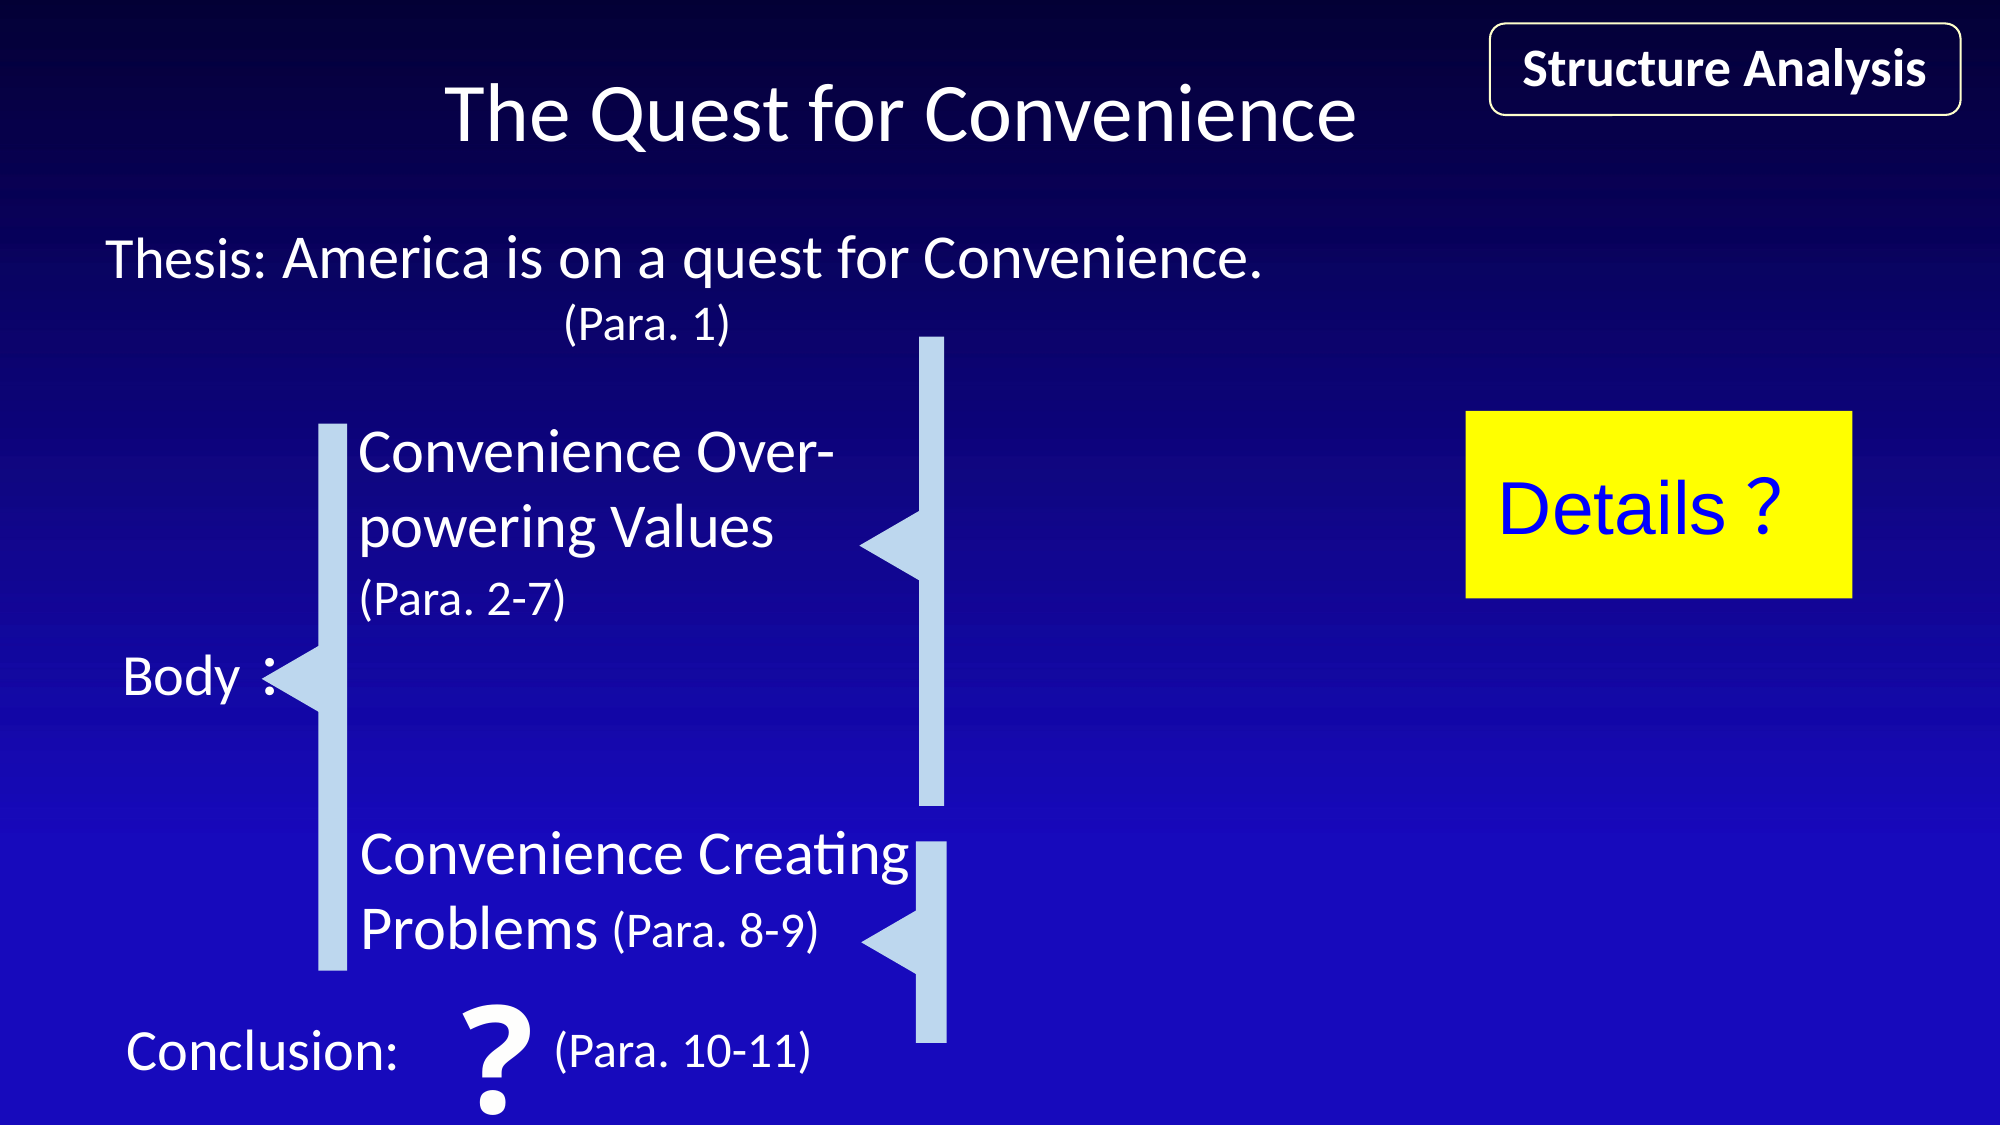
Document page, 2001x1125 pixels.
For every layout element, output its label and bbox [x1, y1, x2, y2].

text_box [1489, 23, 1961, 115]
picture [0, 0, 2000, 1125]
